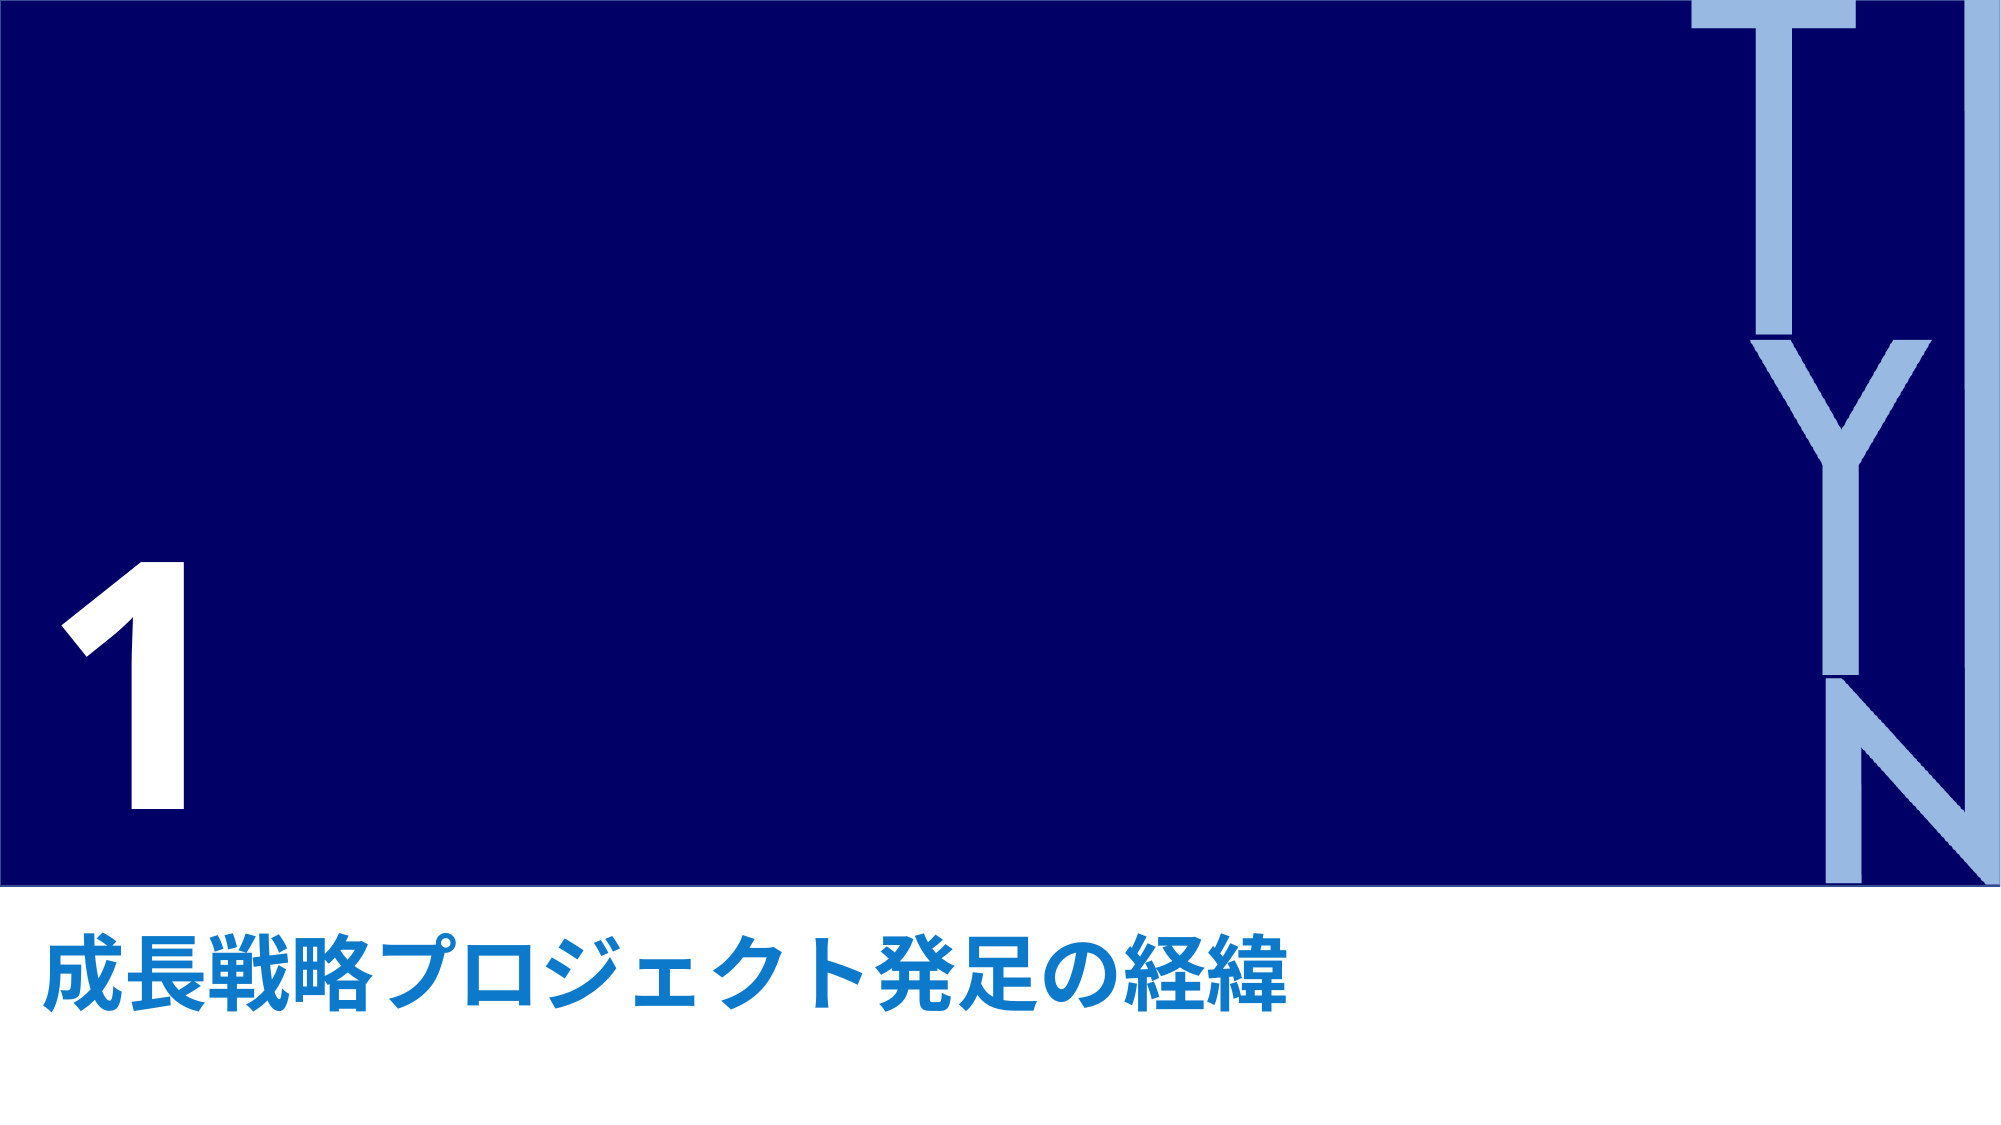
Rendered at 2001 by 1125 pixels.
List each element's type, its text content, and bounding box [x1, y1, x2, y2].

picture [1691, 0, 2000, 885]
title 成長戦略プロジェクト発足の経緯 [41, 915, 1932, 1040]
list 1 [41, 326, 810, 885]
